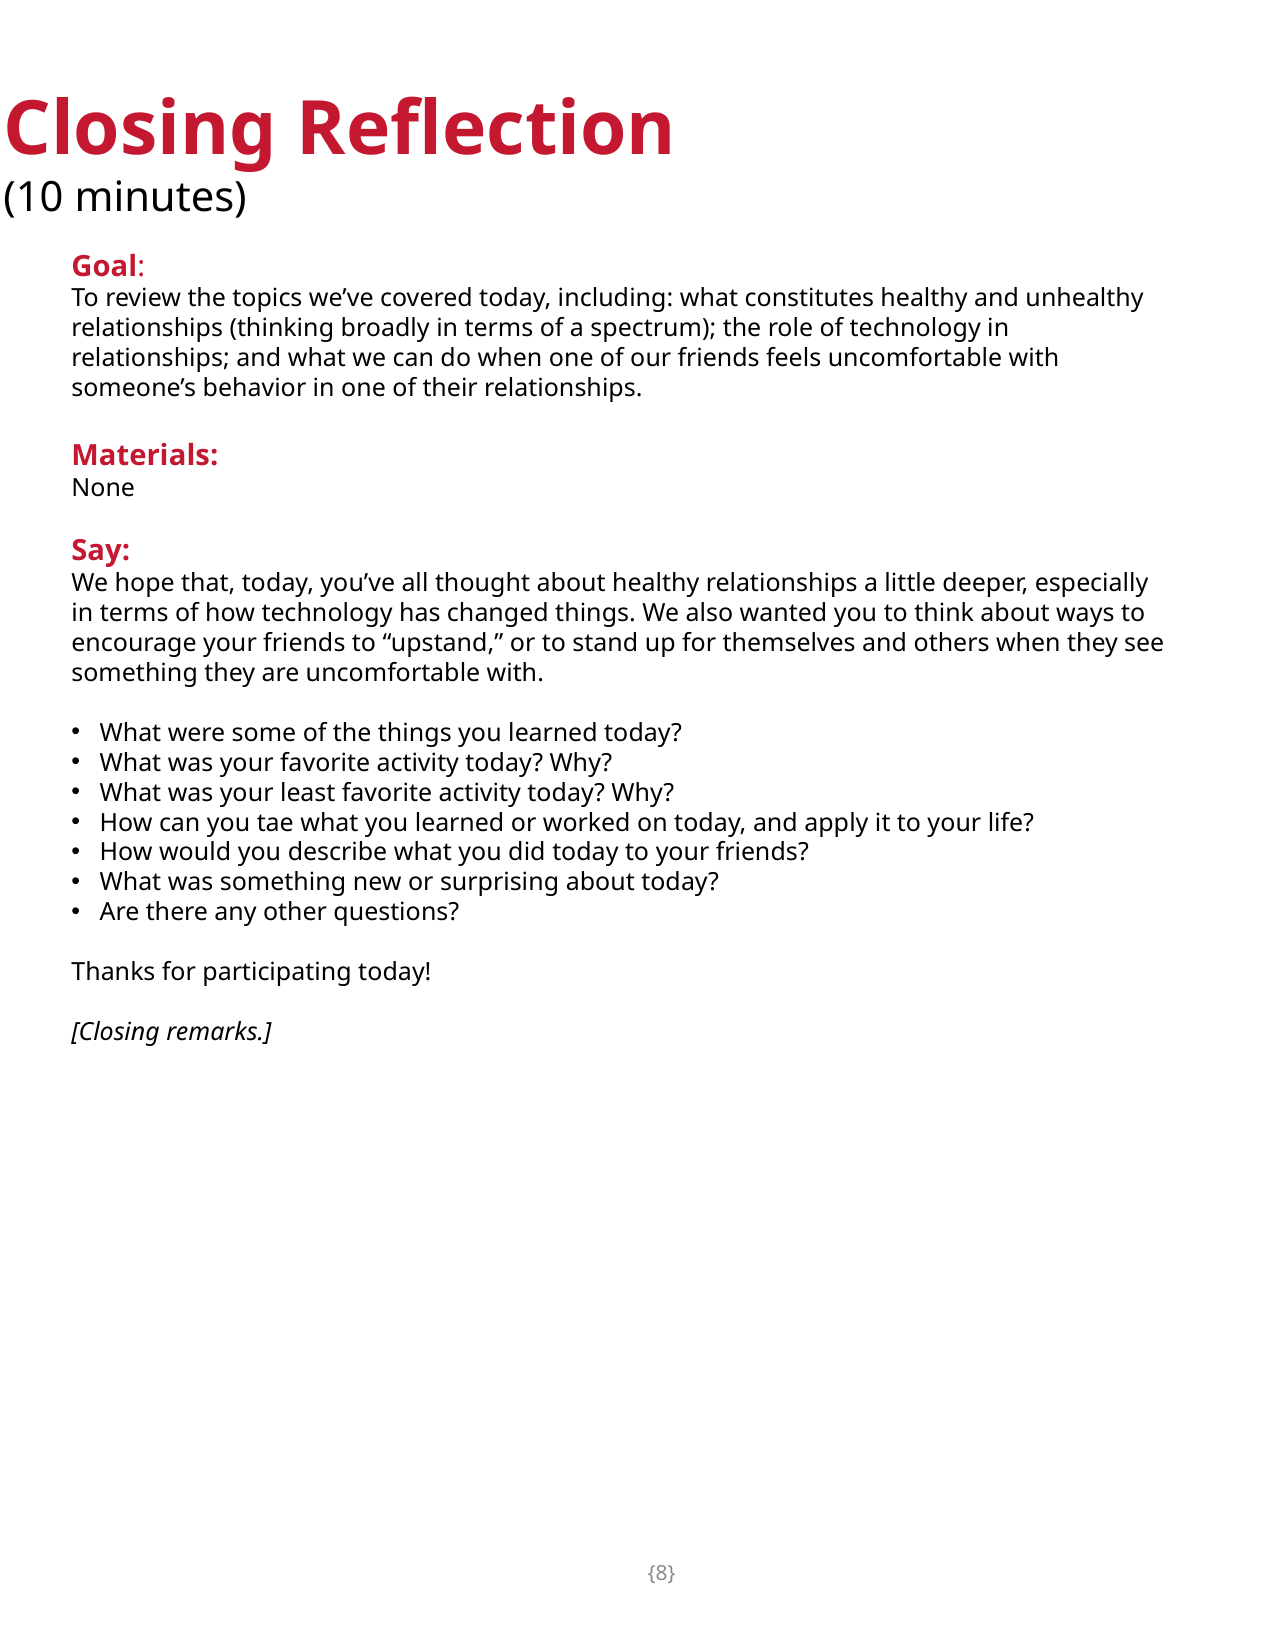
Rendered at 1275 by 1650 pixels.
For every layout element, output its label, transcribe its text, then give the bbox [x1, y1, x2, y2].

slide_number {8} [512, 1529, 811, 1618]
text_box Goal: To review the topics we’ve covered today, including: what constitutes healthy and unhealthy relationships (thinking broadly in terms of a spectrum); the role of technology in relationships; and what we can do when one of our friends feels uncomfortable with someone’s behavior in one of their relationships. Materials: None Say: We hope that, today, you’ve all thought about healthy relationships a little deeper, especially in terms of how technology has changed things. We also wanted you to think about ways to encourage your friends to “upstand,” or to stand up for themselves and others when they see something they are uncomfortable with. What were some of the things you learned today? What was your favorite activity today? Why? What was your least favorite activity today? Why? How can you tae what you learned or worked on today, and apply it to your life? How would you describe what you did today to your friends? What was something new or surprising about today? Are there any other questions? Thanks for participating today! [Closing remarks.] [56, 239, 1190, 1053]
text_box Closing Reflection (10 minutes) [0, 72, 692, 227]
